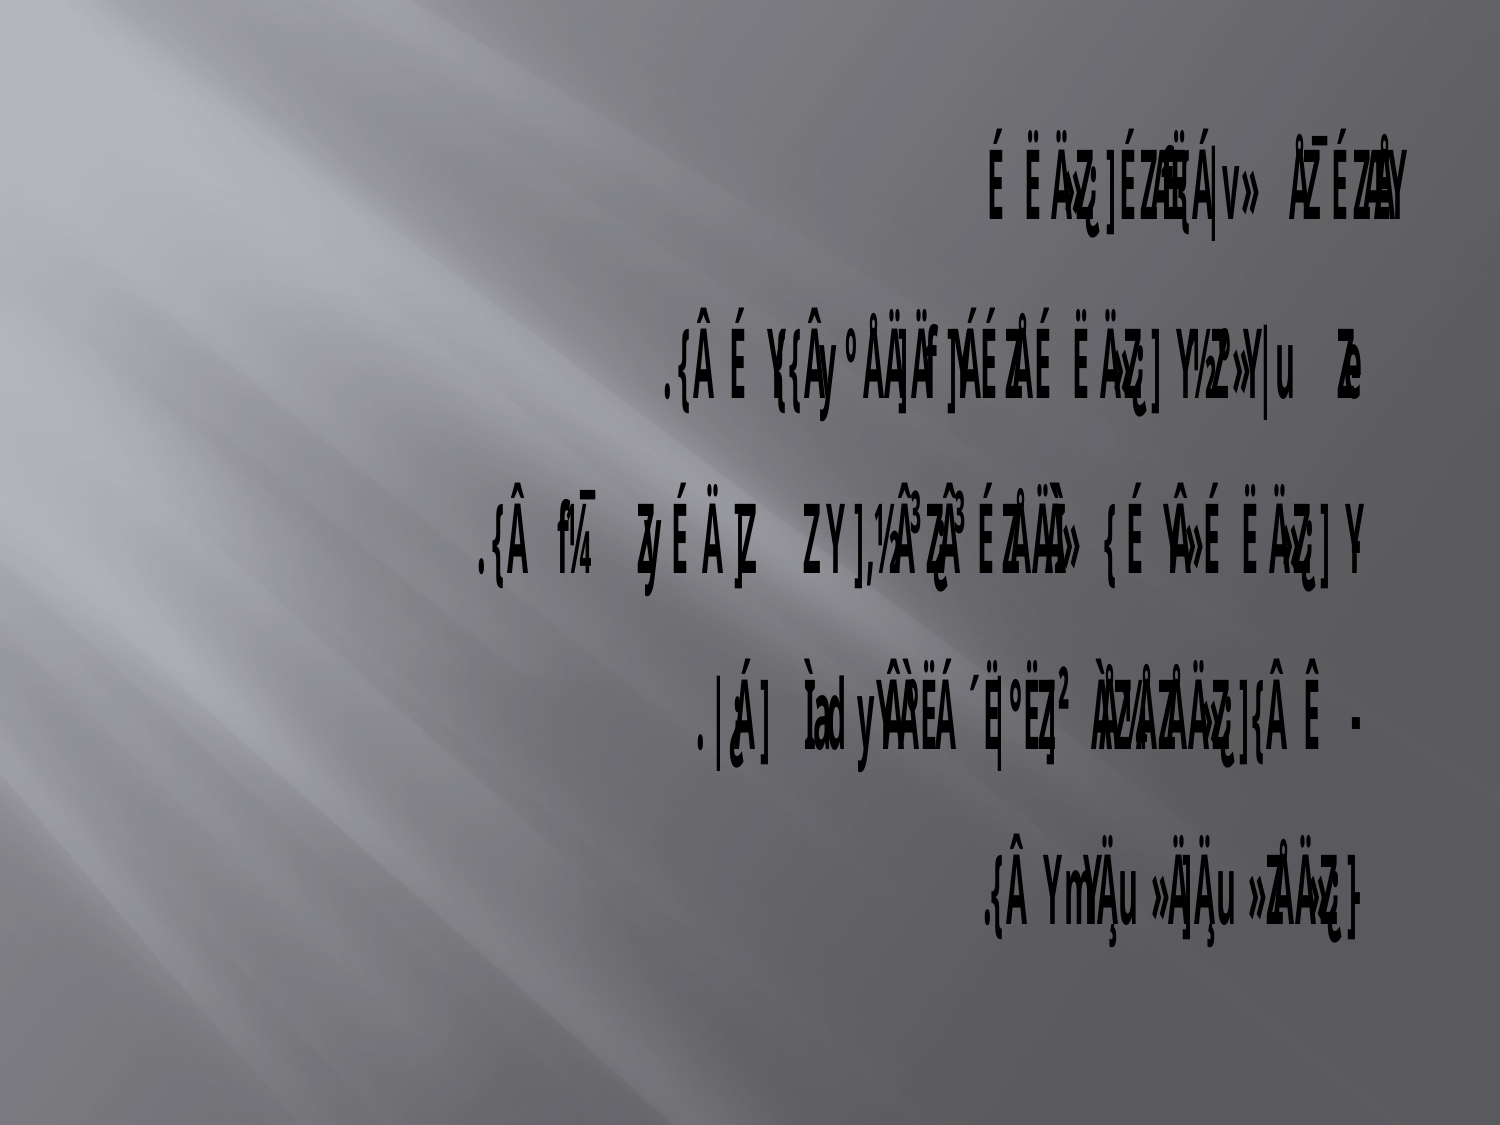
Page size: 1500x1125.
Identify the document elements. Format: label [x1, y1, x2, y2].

picture [88, 101, 1418, 1000]
